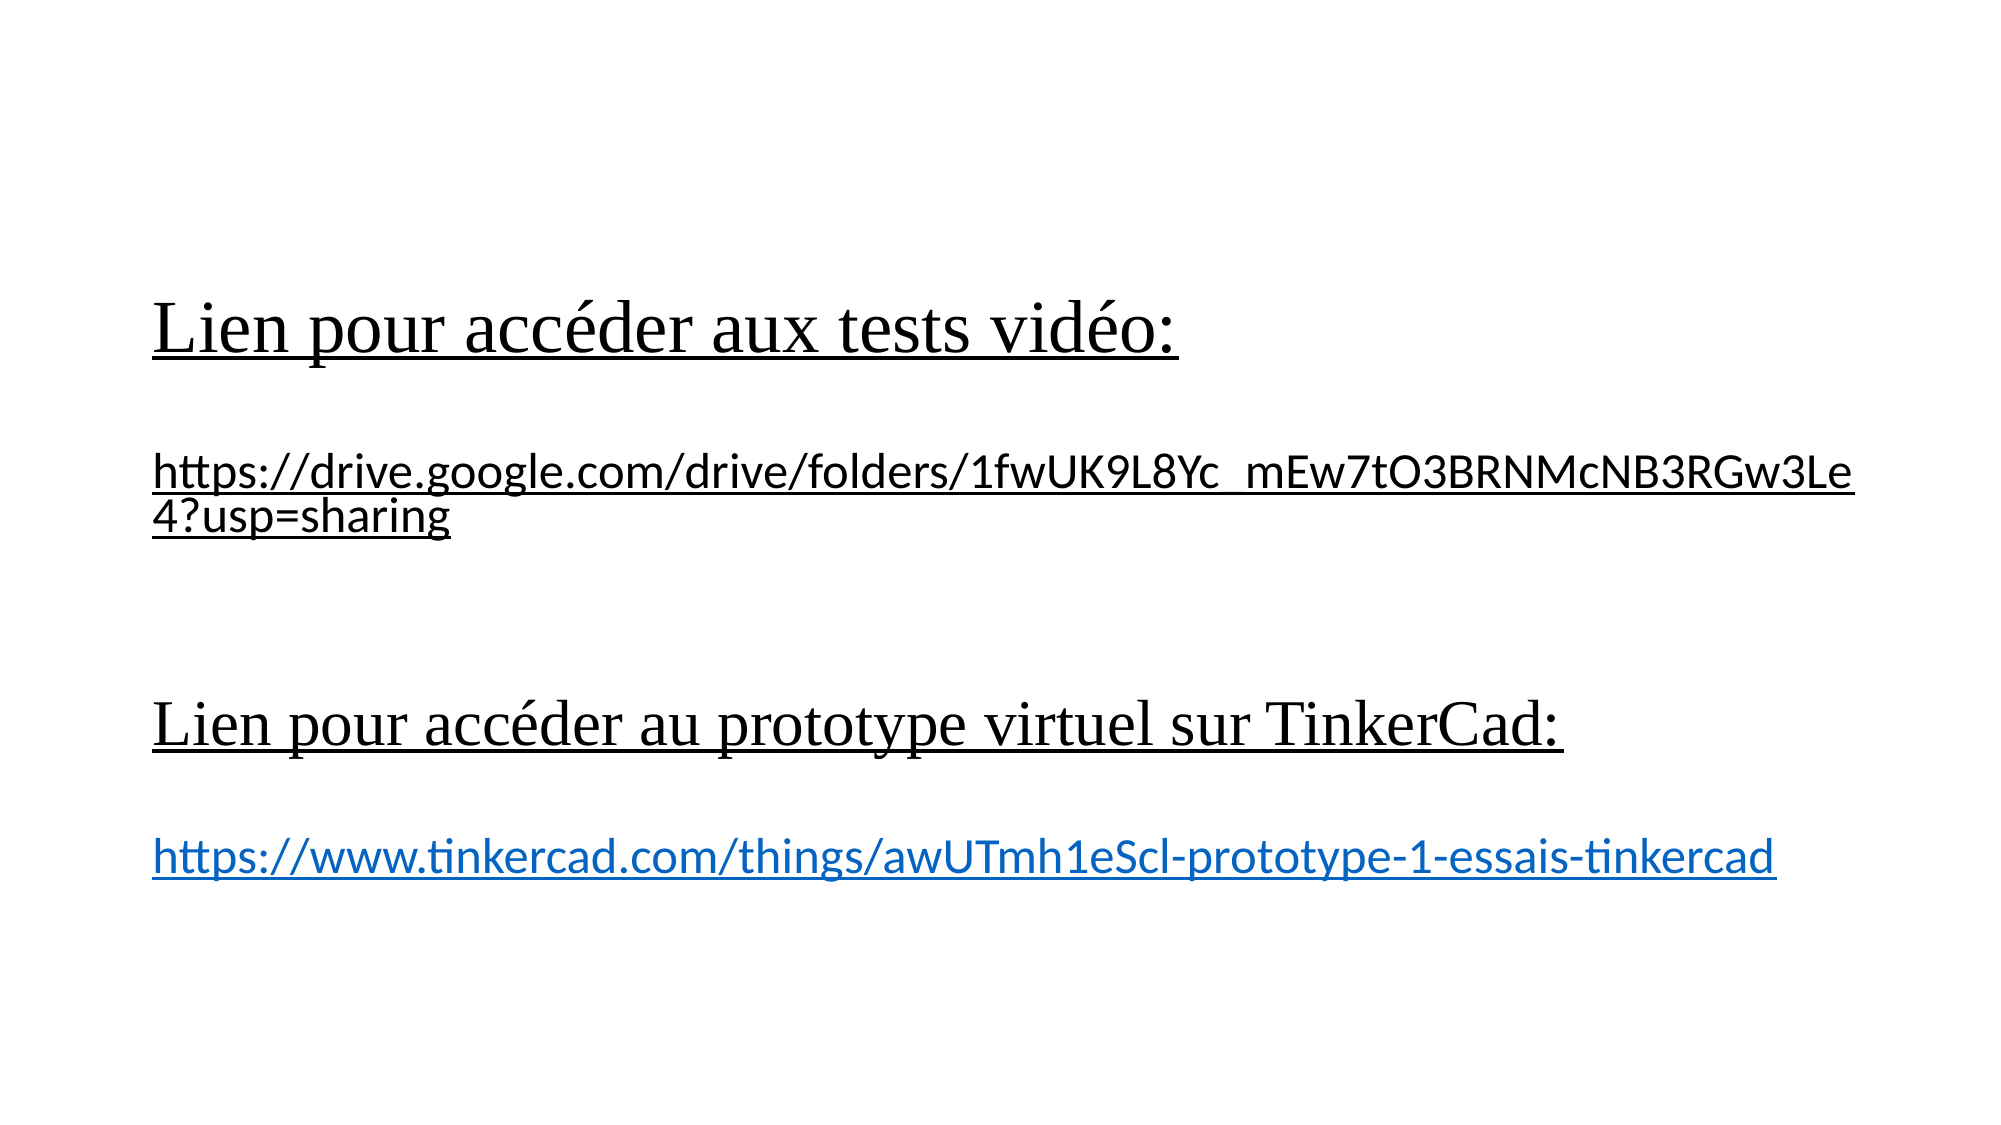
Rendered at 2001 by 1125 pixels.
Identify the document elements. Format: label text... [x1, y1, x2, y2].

title Lien pour accéder aux tests vidéo: [137, 345, 1863, 437]
list https://drive.google.com/drive/folders/1fwUK9L8Yc_mEw7tO3BRNMcNB3RGw3Le4?usp=sharing Lien pour accéder au prototype virtuel sur TinkerCad: https://www.tinkercad.com/things/awUTmh1eScl-prototype-1-essais-tinkercad [137, 437, 1863, 1125]
